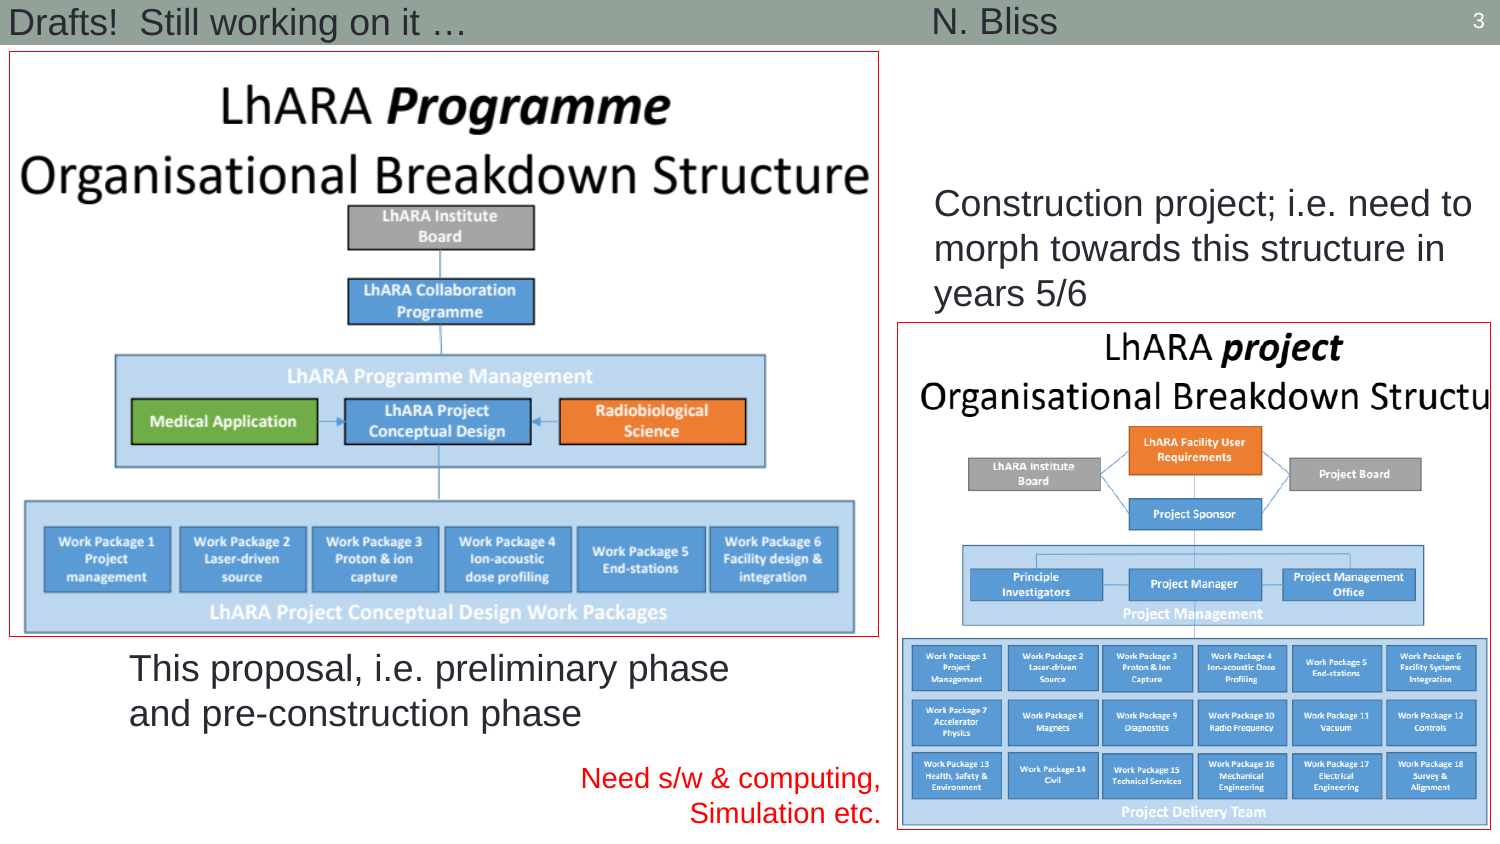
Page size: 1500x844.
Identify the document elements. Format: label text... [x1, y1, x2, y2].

slide_number 3 [1325, 0, 1500, 41]
text_box This proposal, i.e. preliminary phase and pre-construction phase [114, 644, 745, 742]
text_box Construction project; i.e. need to morph towards this structure in years 5/6 [919, 171, 1488, 319]
picture [896, 322, 1492, 830]
text_box Need s/w & computing, Simulation etc. [565, 751, 897, 837]
text_box Drafts! Still working on it … [0, 0, 494, 51]
picture [8, 51, 880, 637]
text_box N. Bliss [916, 0, 1074, 50]
